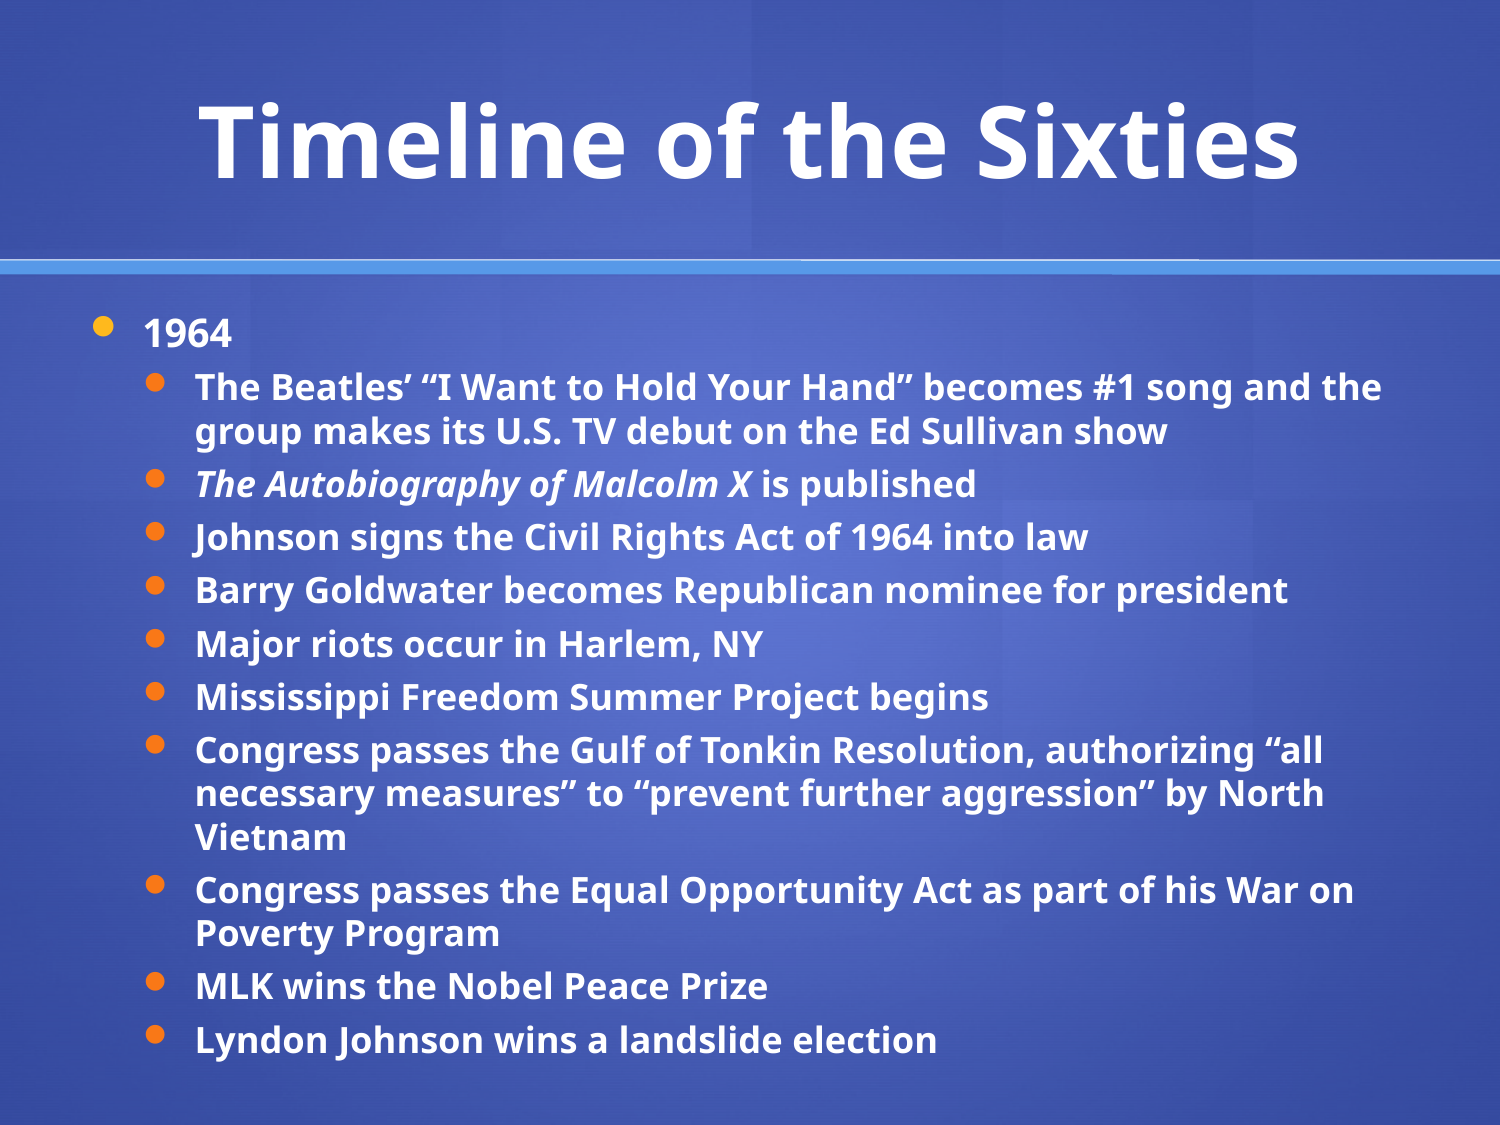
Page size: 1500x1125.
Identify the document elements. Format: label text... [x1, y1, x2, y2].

list 1964 The Beatles’ “I Want to Hold Your Hand” becomes #1 song and the group makes its U.S. TV debut on the Ed Sullivan show The Autobiography of Malcolm X is published Johnson signs the Civil Rights Act of 1964 into law Barry Goldwater becomes Republican nominee for president Major riots occur in Harlem, NY Mississippi Freedom Summer Project begins Congress passes the Gulf of Tonkin Resolution, authorizing “all necessary measures” to “prevent further aggression” by North Vietnam Congress passes the Equal Opportunity Act as part of his War on Poverty Program MLK wins the Nobel Peace Prize Lyndon Johnson wins a landslide election [75, 299, 1425, 1075]
title Timeline of the Sixties [75, 45, 1425, 233]
